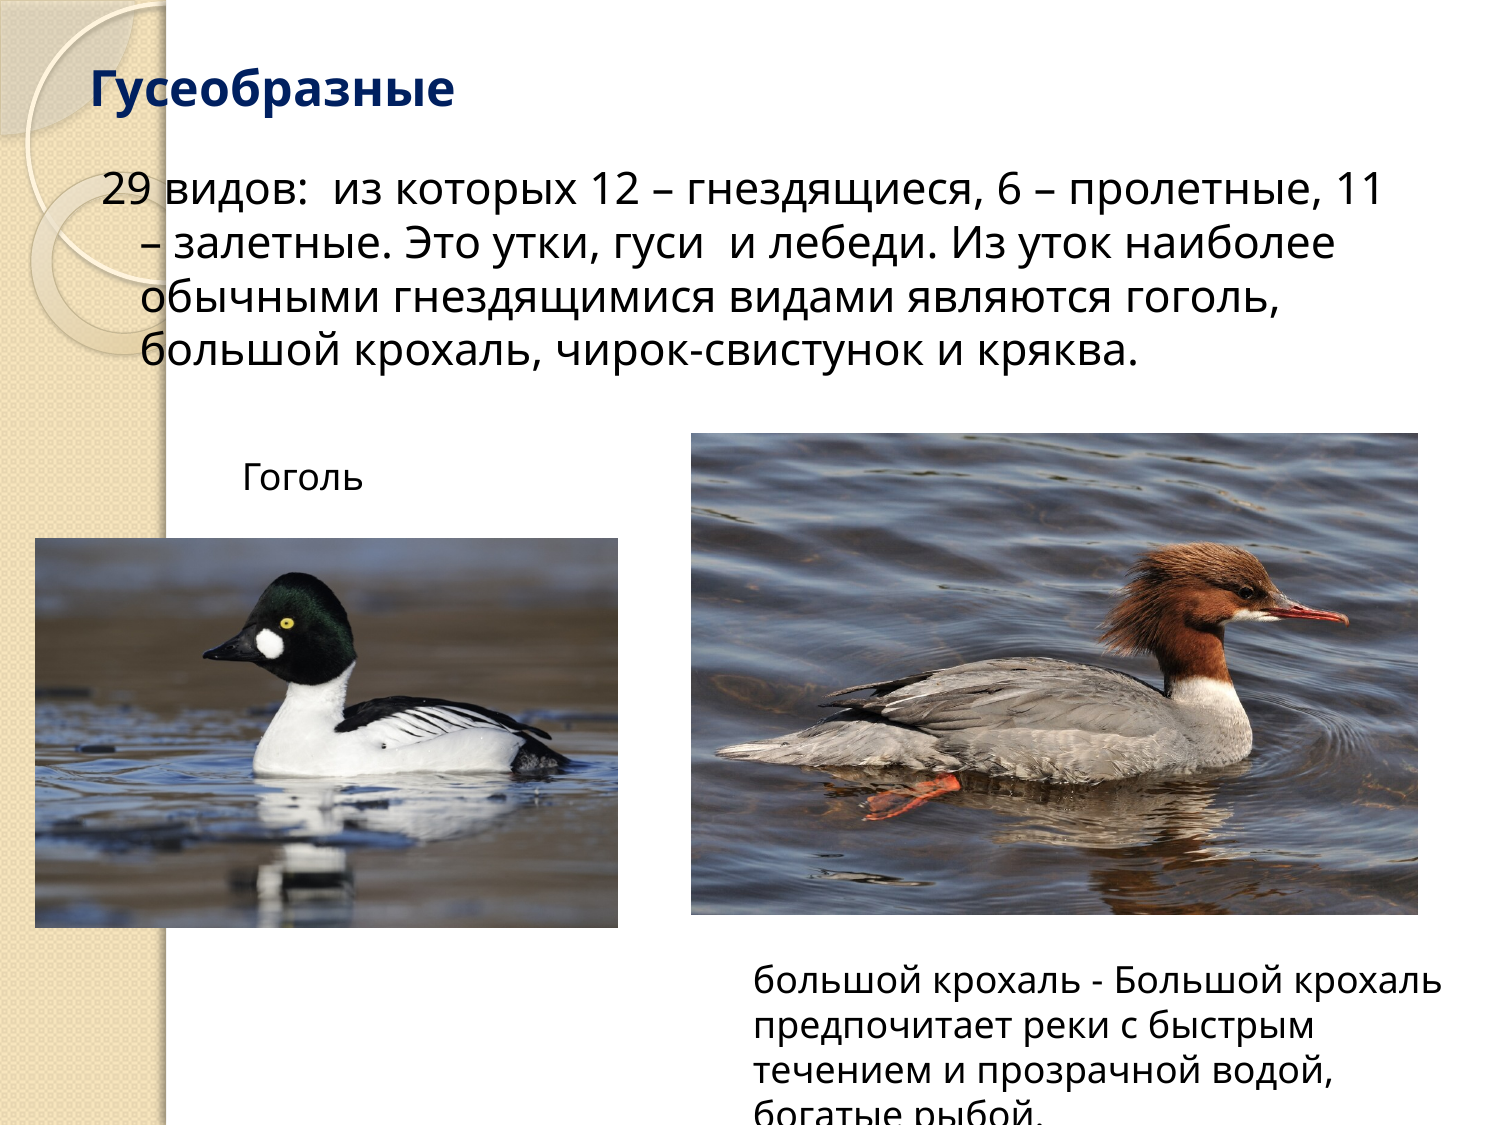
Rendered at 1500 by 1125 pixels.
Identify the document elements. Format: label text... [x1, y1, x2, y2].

picture [34, 538, 618, 928]
text_box большой крохаль - Большой крохаль предпочитает реки с быстрым течением и прозрачной водой, богатые рыбой. [738, 949, 1500, 1125]
list 29 видов: из которых 12 – гнездящиеся, 6 – пролетные, 11 – залетные. Это утки, гуси и лебеди. Из уток наиболее обычными гнездящимися видами являются гоголь, большой крохаль, чирок-свистунок и кряква. [75, 152, 1425, 387]
text_box Гоголь [227, 445, 389, 505]
title Гусеобразные [75, 45, 1425, 152]
picture [691, 433, 1419, 916]
